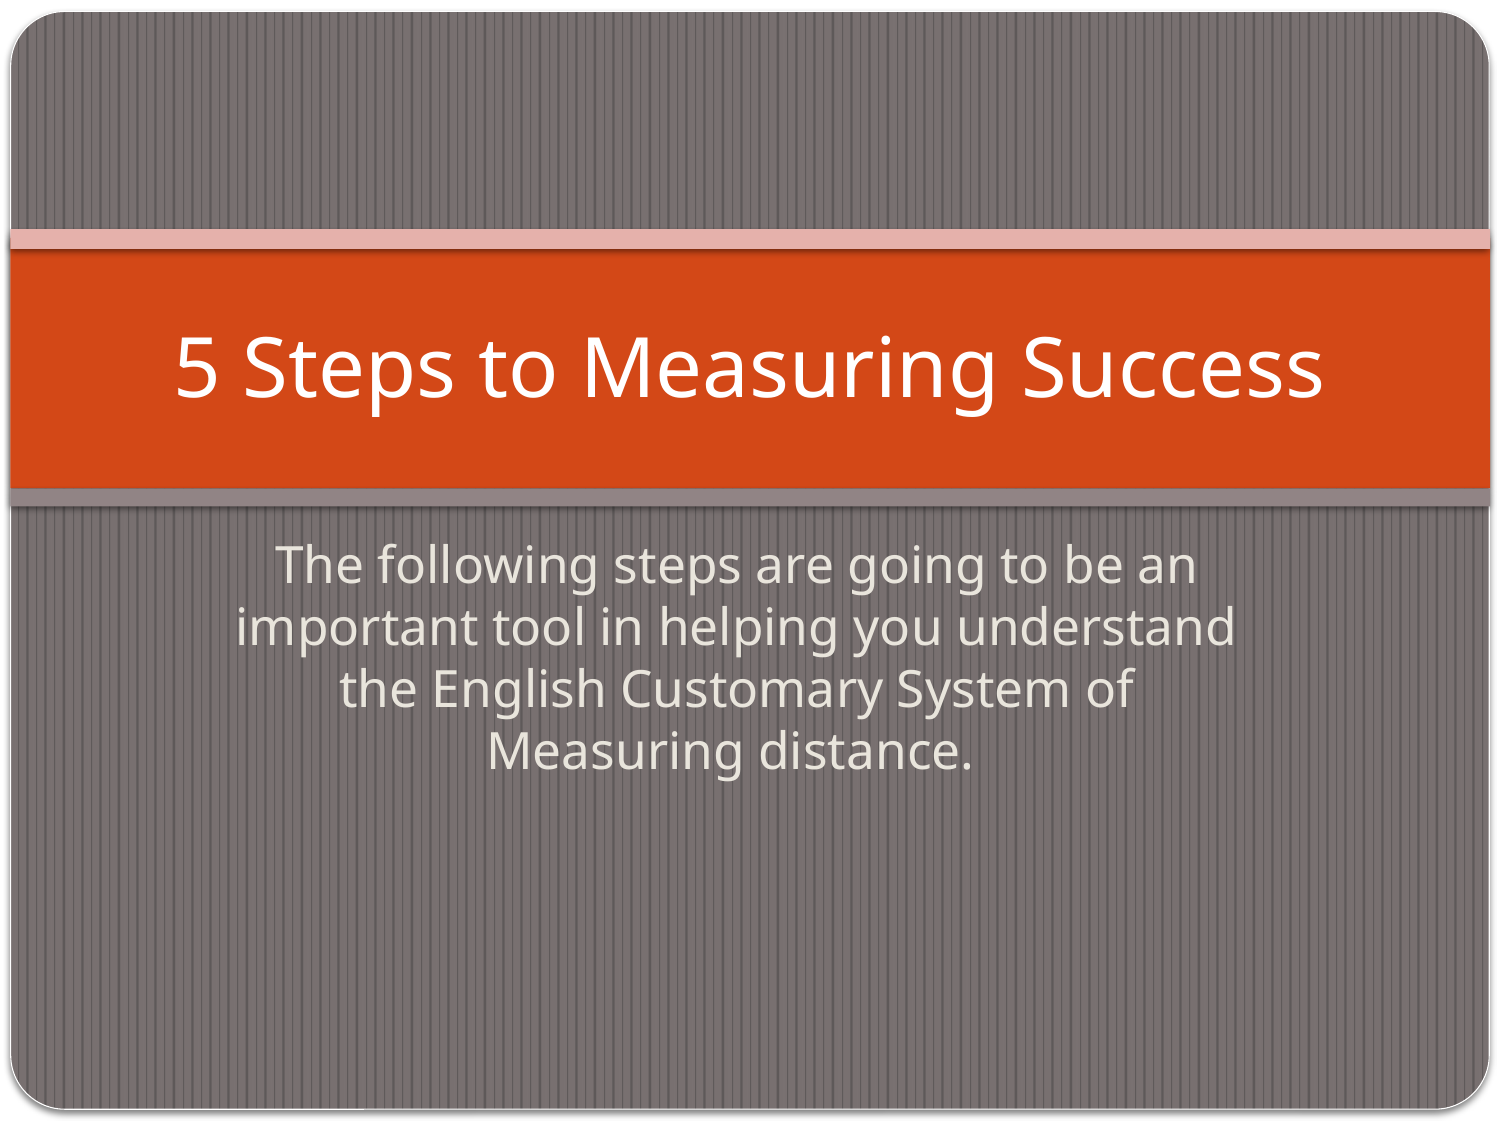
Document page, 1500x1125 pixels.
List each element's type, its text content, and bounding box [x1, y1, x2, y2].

subtitle The following steps are going to be an important tool in helping you understand the English Customary System of Measuring distance. [212, 525, 1263, 788]
title 5 Steps to Measuring Success [75, 247, 1425, 489]
